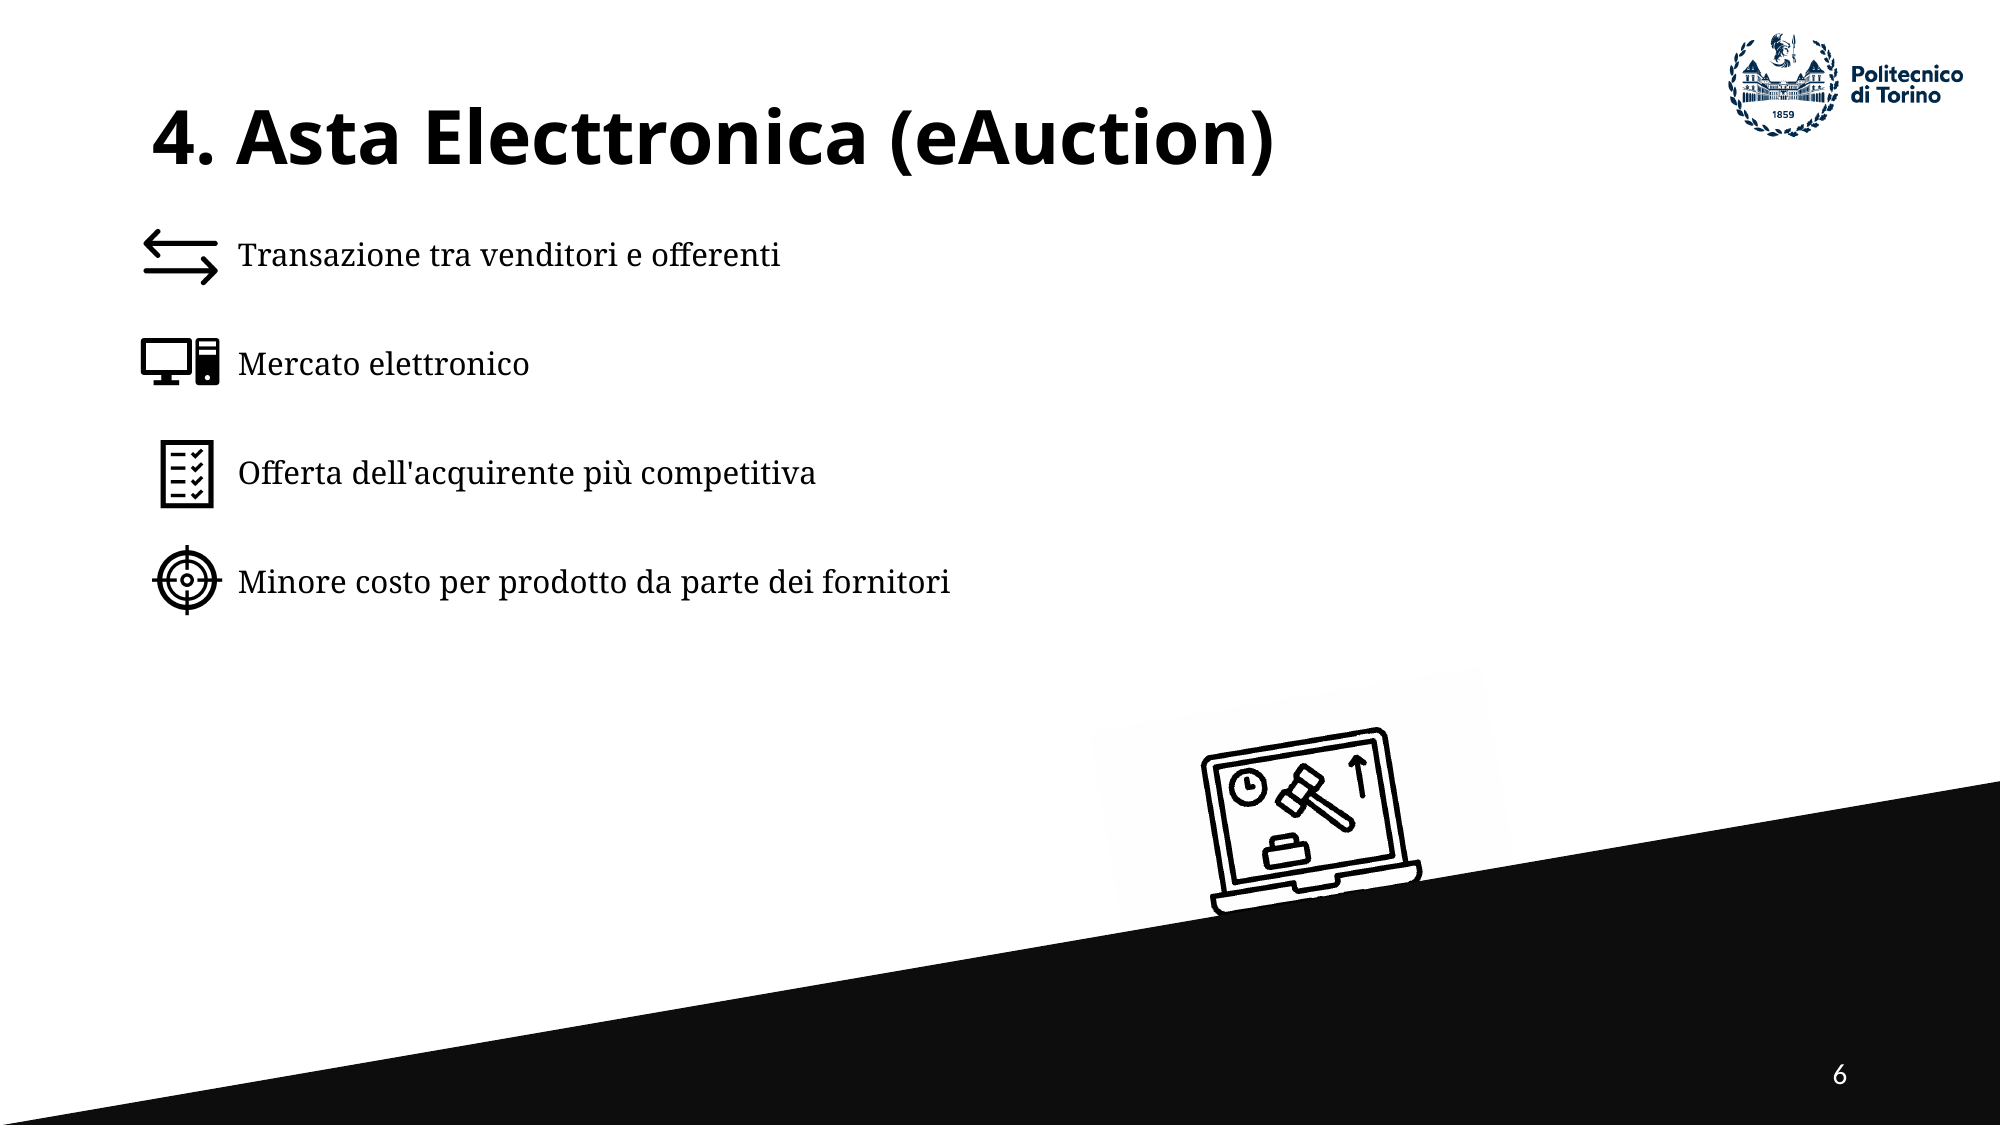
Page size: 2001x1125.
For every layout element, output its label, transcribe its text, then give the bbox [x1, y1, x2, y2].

picture [139, 321, 221, 402]
slide_number 6 [1412, 1042, 1863, 1103]
title 4. Asta Electtronica (eAuction) [137, 31, 1863, 249]
list Transazione tra venditori e offerenti Mercato elettronico Offerta dell'acquirente più competitiva Minore costo per prodotto da parte dei fornitori [222, 231, 1948, 975]
text_box [2, 781, 2000, 1125]
picture [140, 216, 221, 298]
picture [146, 433, 228, 515]
picture [1725, 31, 1966, 139]
picture [1106, 697, 1505, 945]
picture [146, 539, 228, 621]
